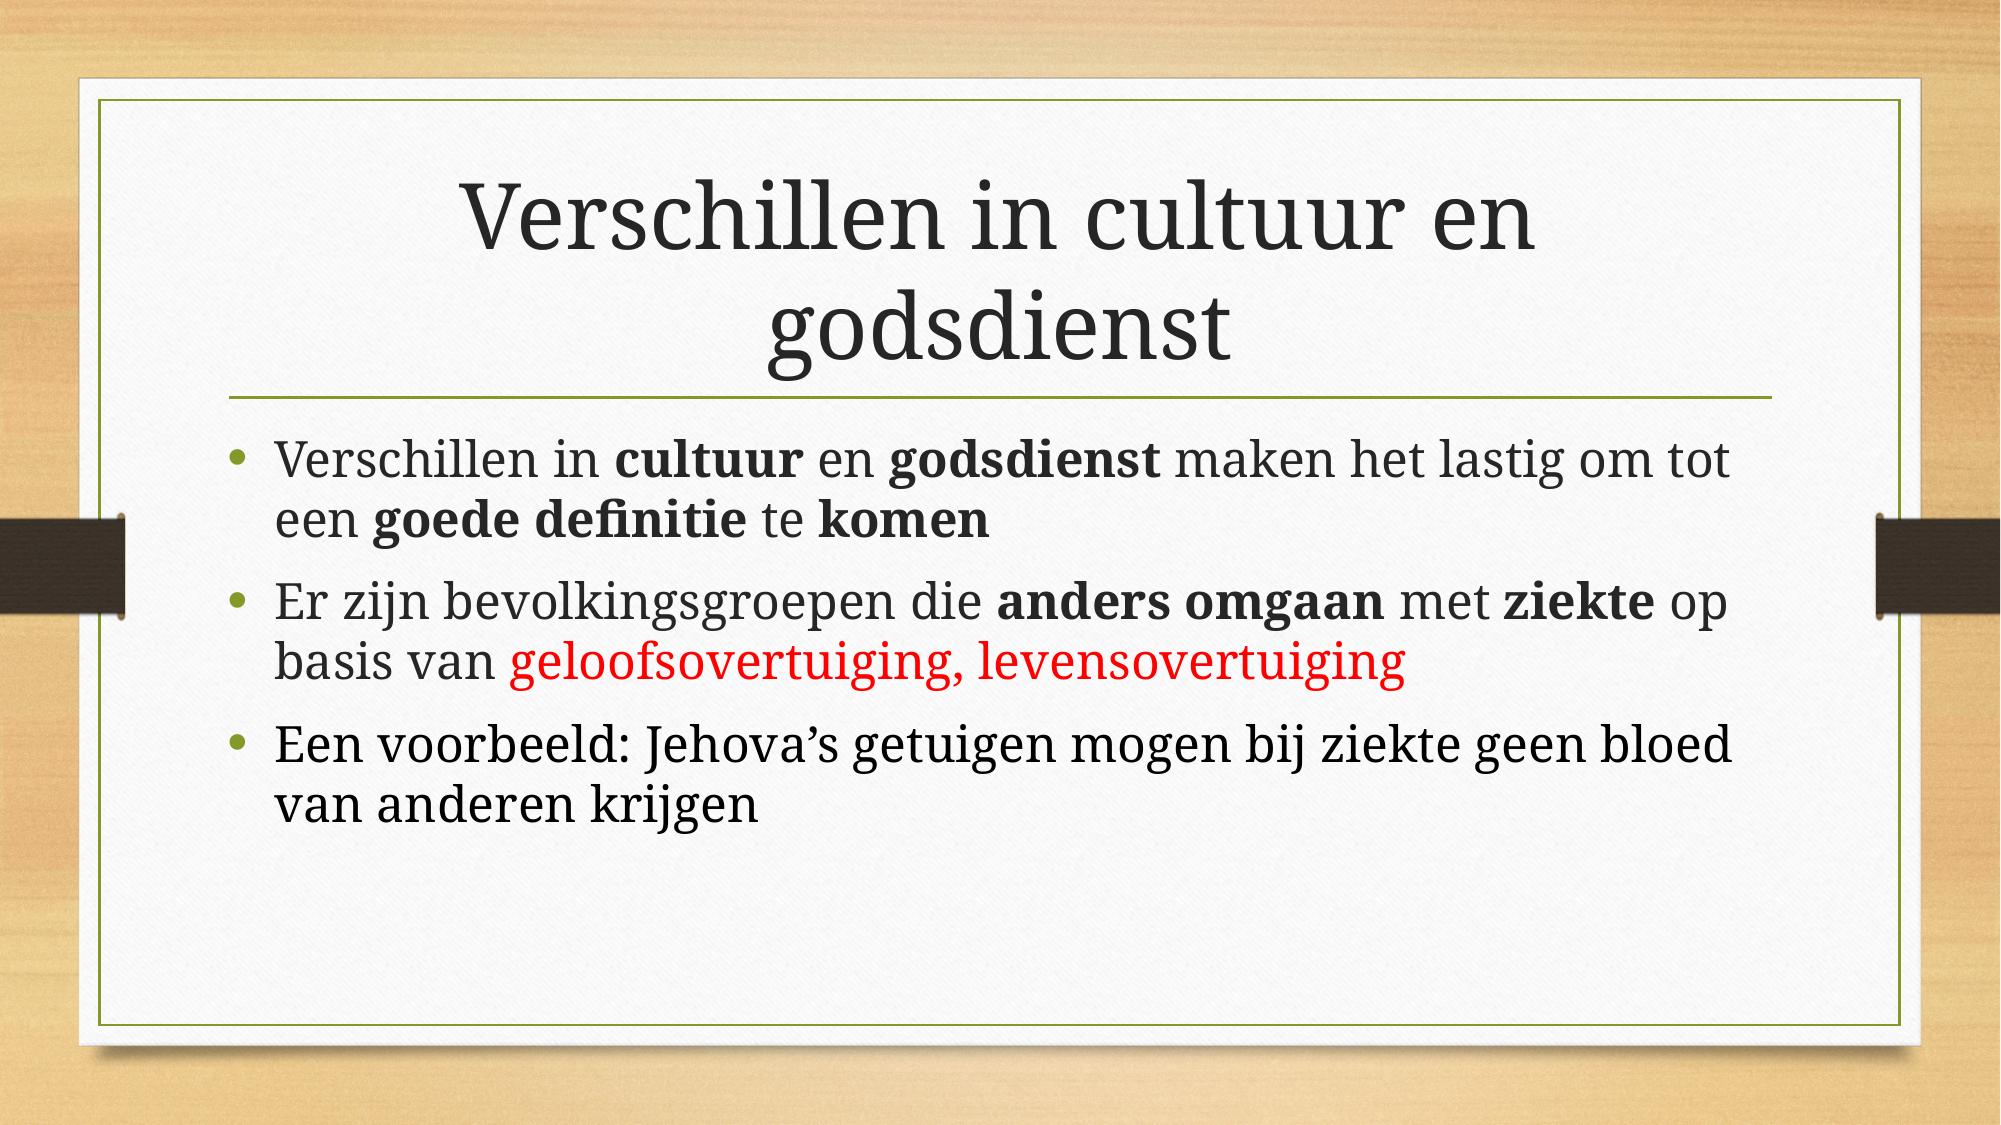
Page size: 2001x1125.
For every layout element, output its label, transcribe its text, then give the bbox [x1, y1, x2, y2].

list Verschillen in cultuur en godsdienst maken het lastig om tot een goede definitie te komen Er zijn bevolkingsgroepen die anders omgaan met ziekte op basis van geloofsovertuiging, levensovertuiging Een voorbeeld: Jehova’s getuigen mogen bij ziekte geen bloed van anderen krijgen [212, 419, 1788, 964]
title Verschillen in cultuur en godsdienst [212, 161, 1788, 375]
picture [0, 0, 2001, 1125]
